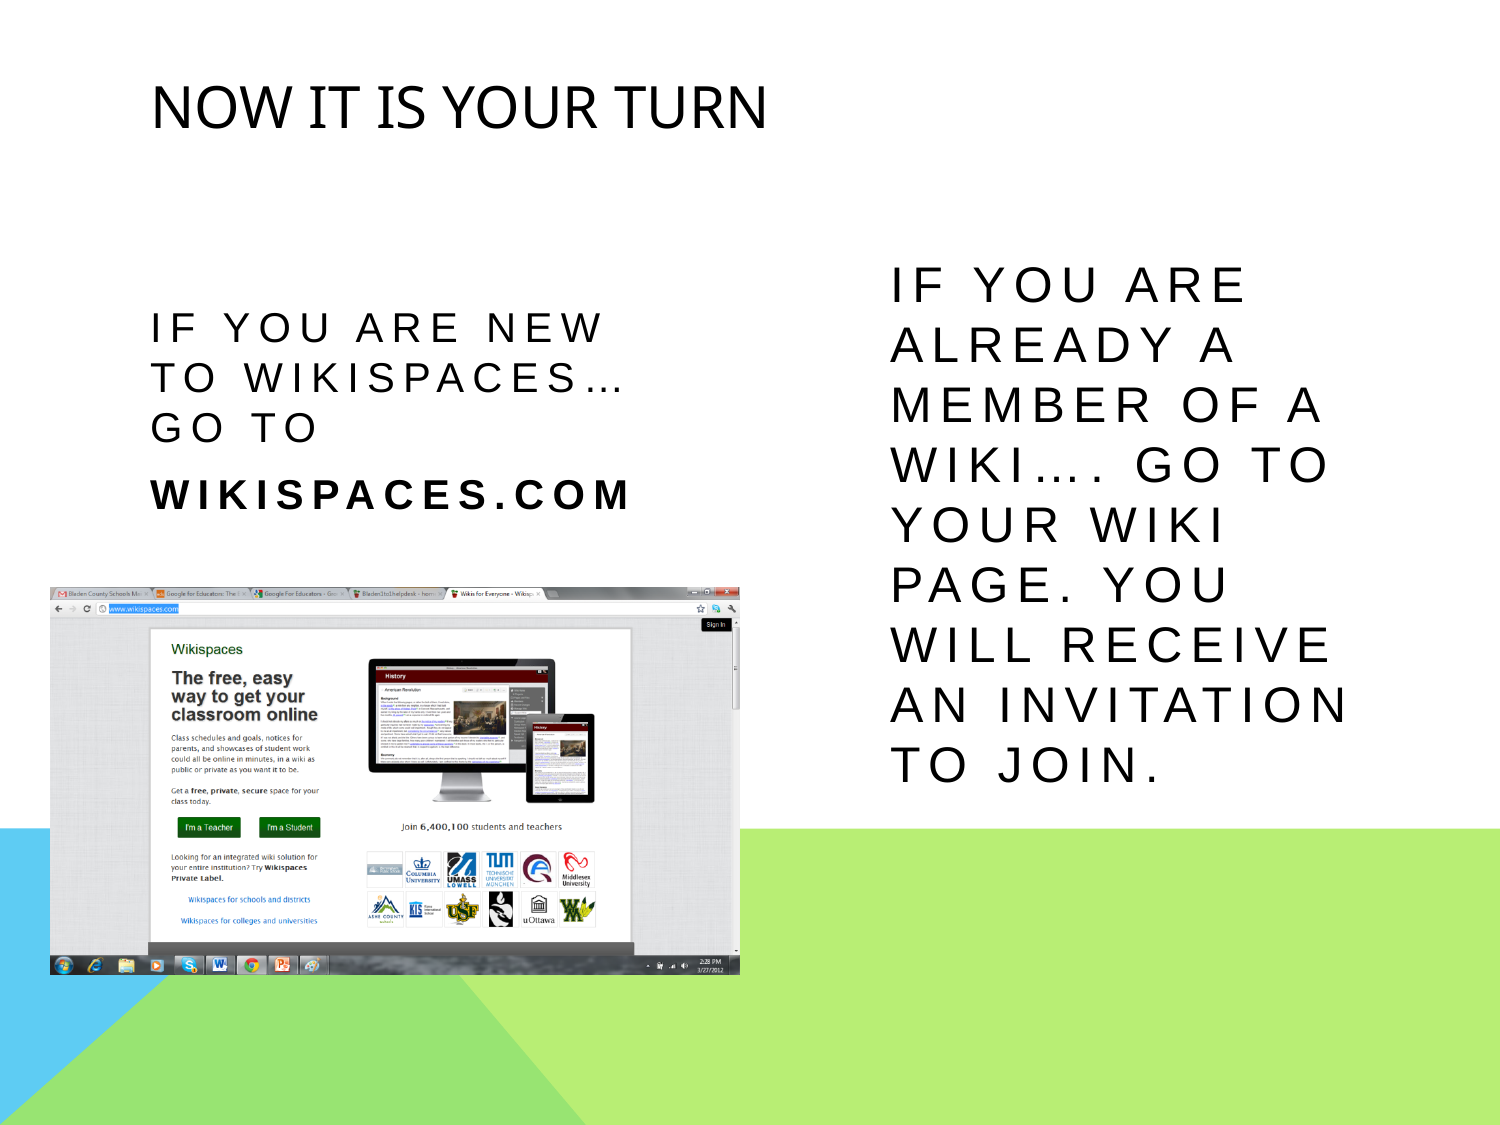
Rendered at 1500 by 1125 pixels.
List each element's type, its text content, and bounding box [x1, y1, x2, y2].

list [49, 587, 741, 976]
list If you are already a member of a wiki…. Go to your wiki page. You will receive an invitation to join. [875, 224, 1400, 800]
title Now it is your turn [135, 60, 1369, 150]
list If you are new to wikispaces… go to Wikispaces.com [135, 179, 660, 525]
